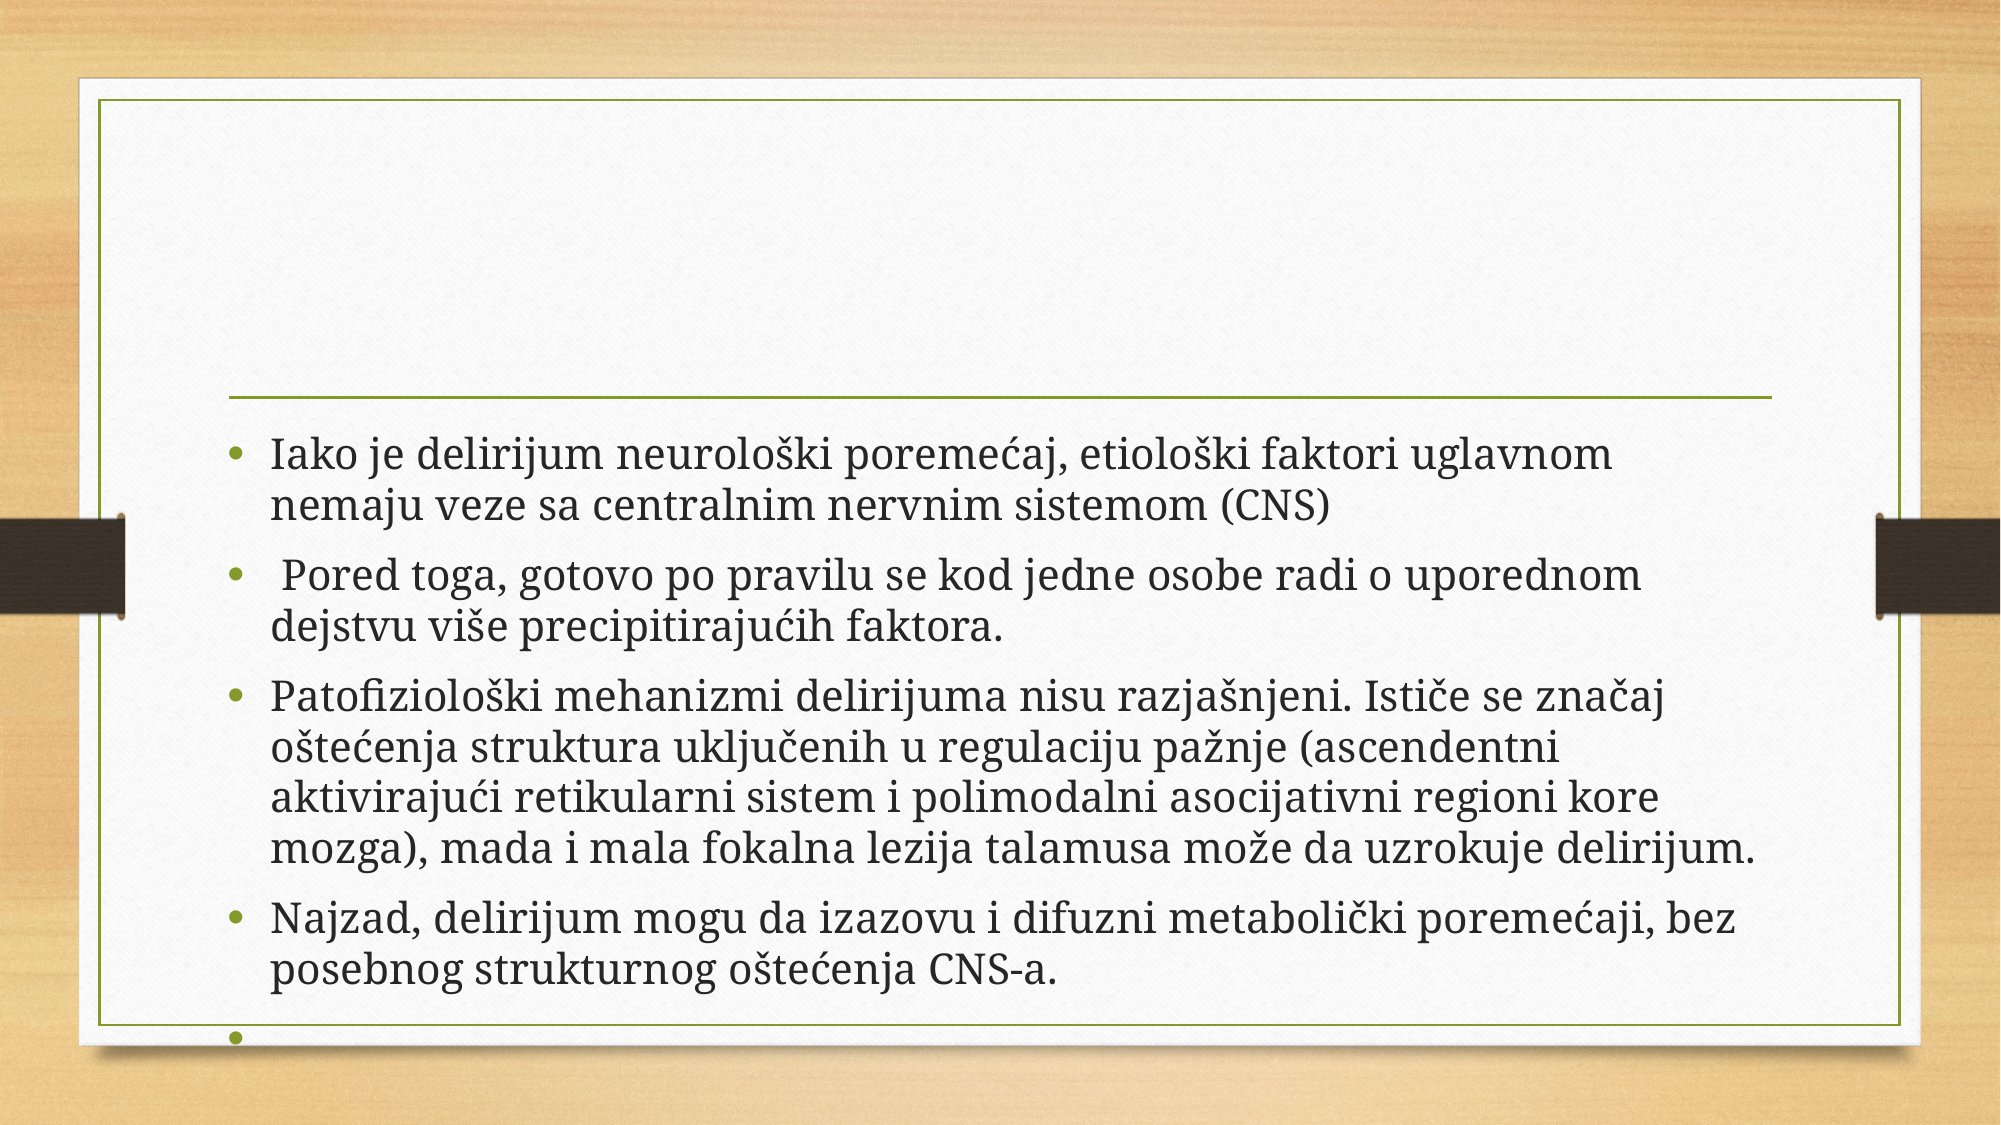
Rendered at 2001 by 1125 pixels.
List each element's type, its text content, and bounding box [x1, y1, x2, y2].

list Iako je delirijum neurološki poremećaj, etiološki faktori uglavnom nemaju veze sa centralnim nervnim sistemom (CNS) Pored toga, gotovo po pravilu se kod jedne osobe radi o uporednom dejstvu više precipitirajućih faktora. Patofiziološki mehanizmi delirijuma nisu razjašnjeni. Ističe se značaj oštećenja struktura uključenih u regulaciju pažnje (ascendentni aktivirajući retikularni sistem i polimodalni asocijativni regioni kore mozga), mada i mala fokalna lezija talamusa može da uzrokuje delirijum. Najzad, delirijum mogu da izazovu i difuzni metabolički poremećaji, bez posebnog strukturnog oštećenja CNS-a. [212, 419, 1788, 1072]
picture [0, 0, 2001, 1125]
